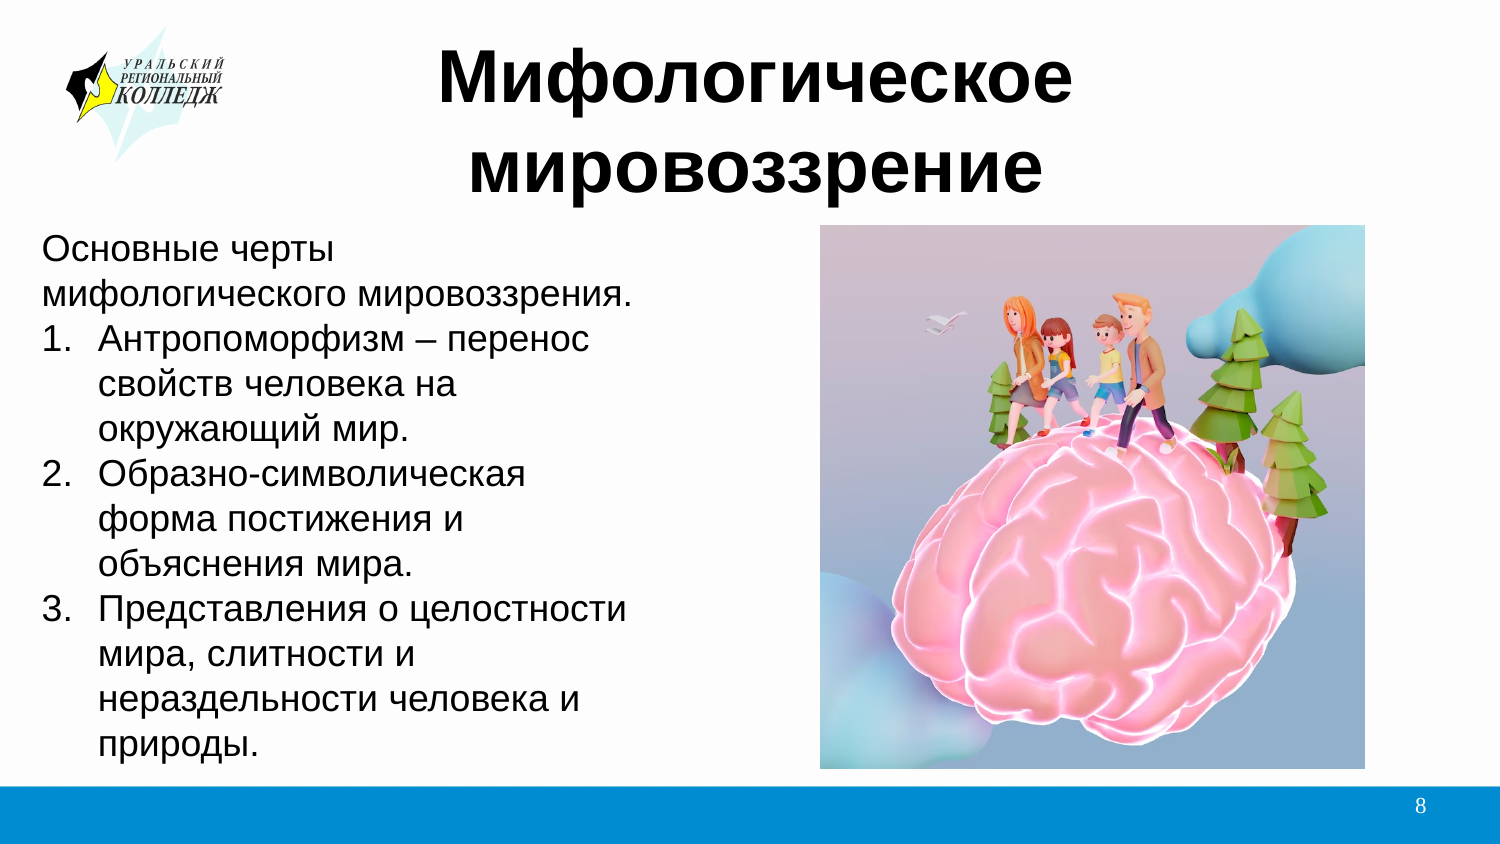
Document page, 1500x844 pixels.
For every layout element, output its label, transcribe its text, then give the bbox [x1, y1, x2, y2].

text_box Основные черты мифологического мировоззрения. Антропоморфизм – перенос свойств человека на окружающий мир. Образно-символическая форма постижения и объяснения мира. Представления о целостности мира, слитности и нераздельности человека и природы. [26, 217, 665, 772]
picture [0, 0, 1500, 786]
slide_number 8 [1059, 782, 1439, 827]
text_box Мифологическое мировоззрение [230, 20, 1282, 215]
